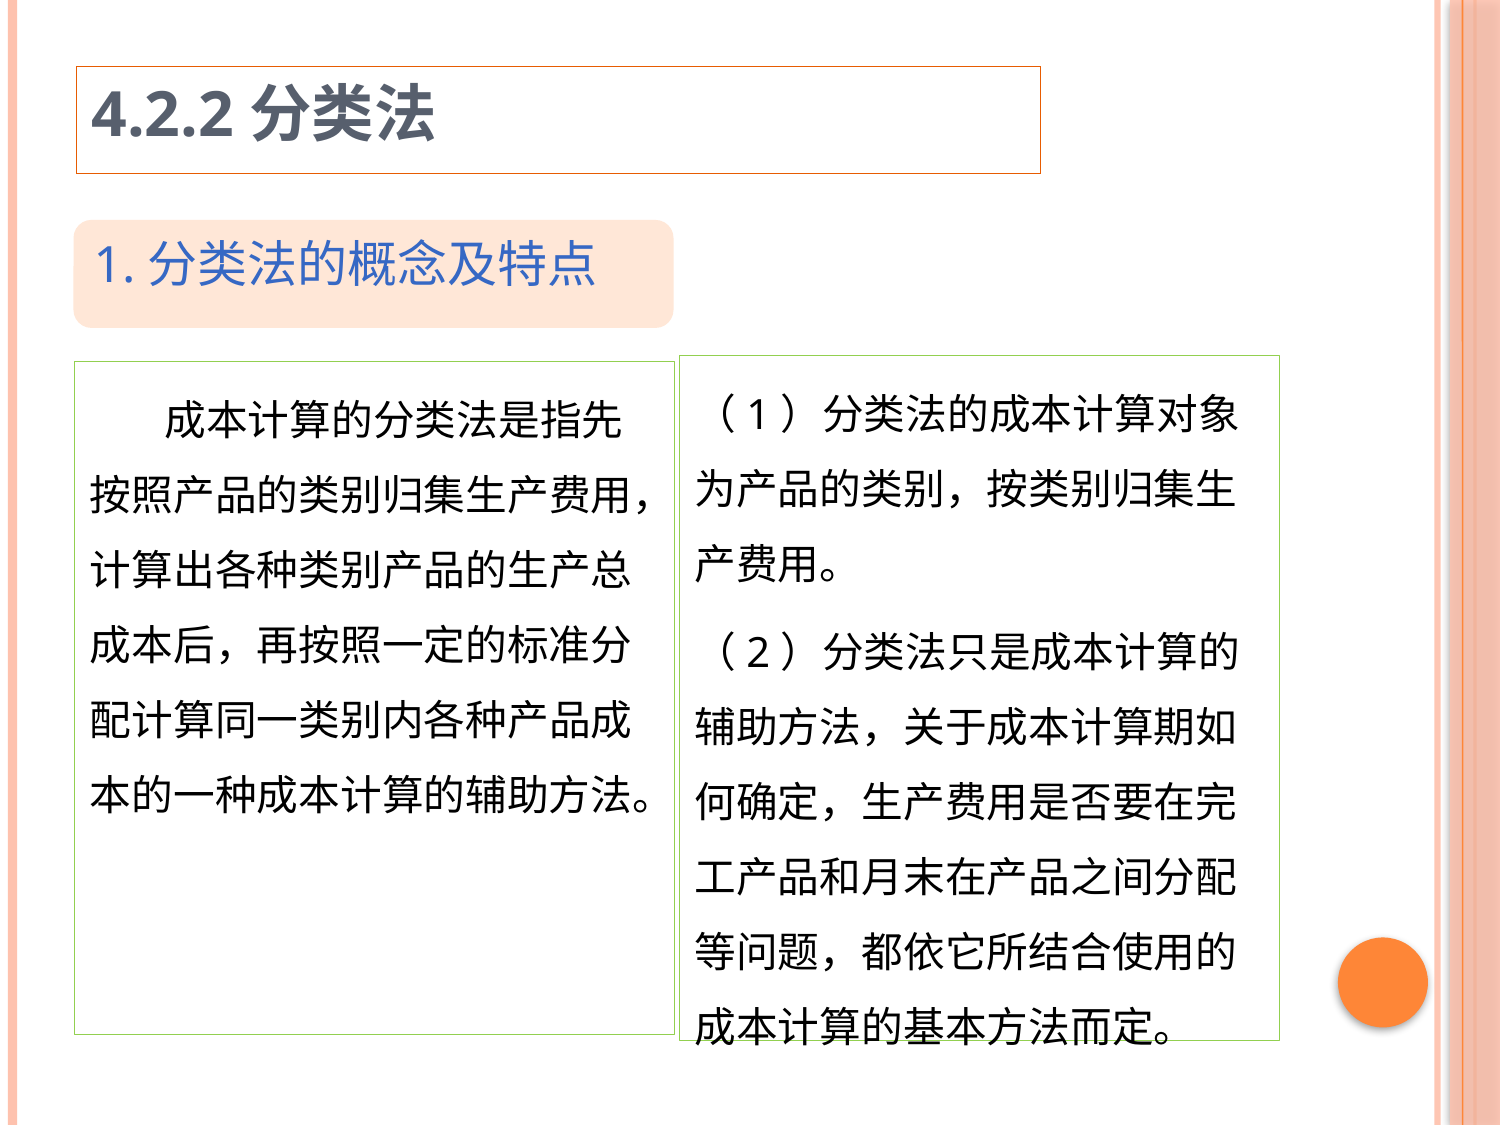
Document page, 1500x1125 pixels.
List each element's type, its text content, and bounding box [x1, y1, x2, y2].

text_box 4.2.2分类法 [76, 66, 1041, 174]
text_box （1）分类法的成本计算对象为产品的类别，按类别归集生产费用。 （2）分类法只是成本计算的辅助方法，关于成本计算期如何确定，生产费用是否要在完工产品和月末在产品之间分配等问题，都依它所结合使用的成本计算的基本方法而定。 [679, 355, 1280, 1041]
text_box 成本计算的分类法是指先按照产品的类别归集生产费用，计算出各种类别产品的生产总成本后，再按照一定的标准分配计算同一类别内各种产品成本的一种成本计算的辅助方法。 [74, 361, 675, 1035]
text_box 1.分类法的概念及特点 [73, 219, 674, 328]
